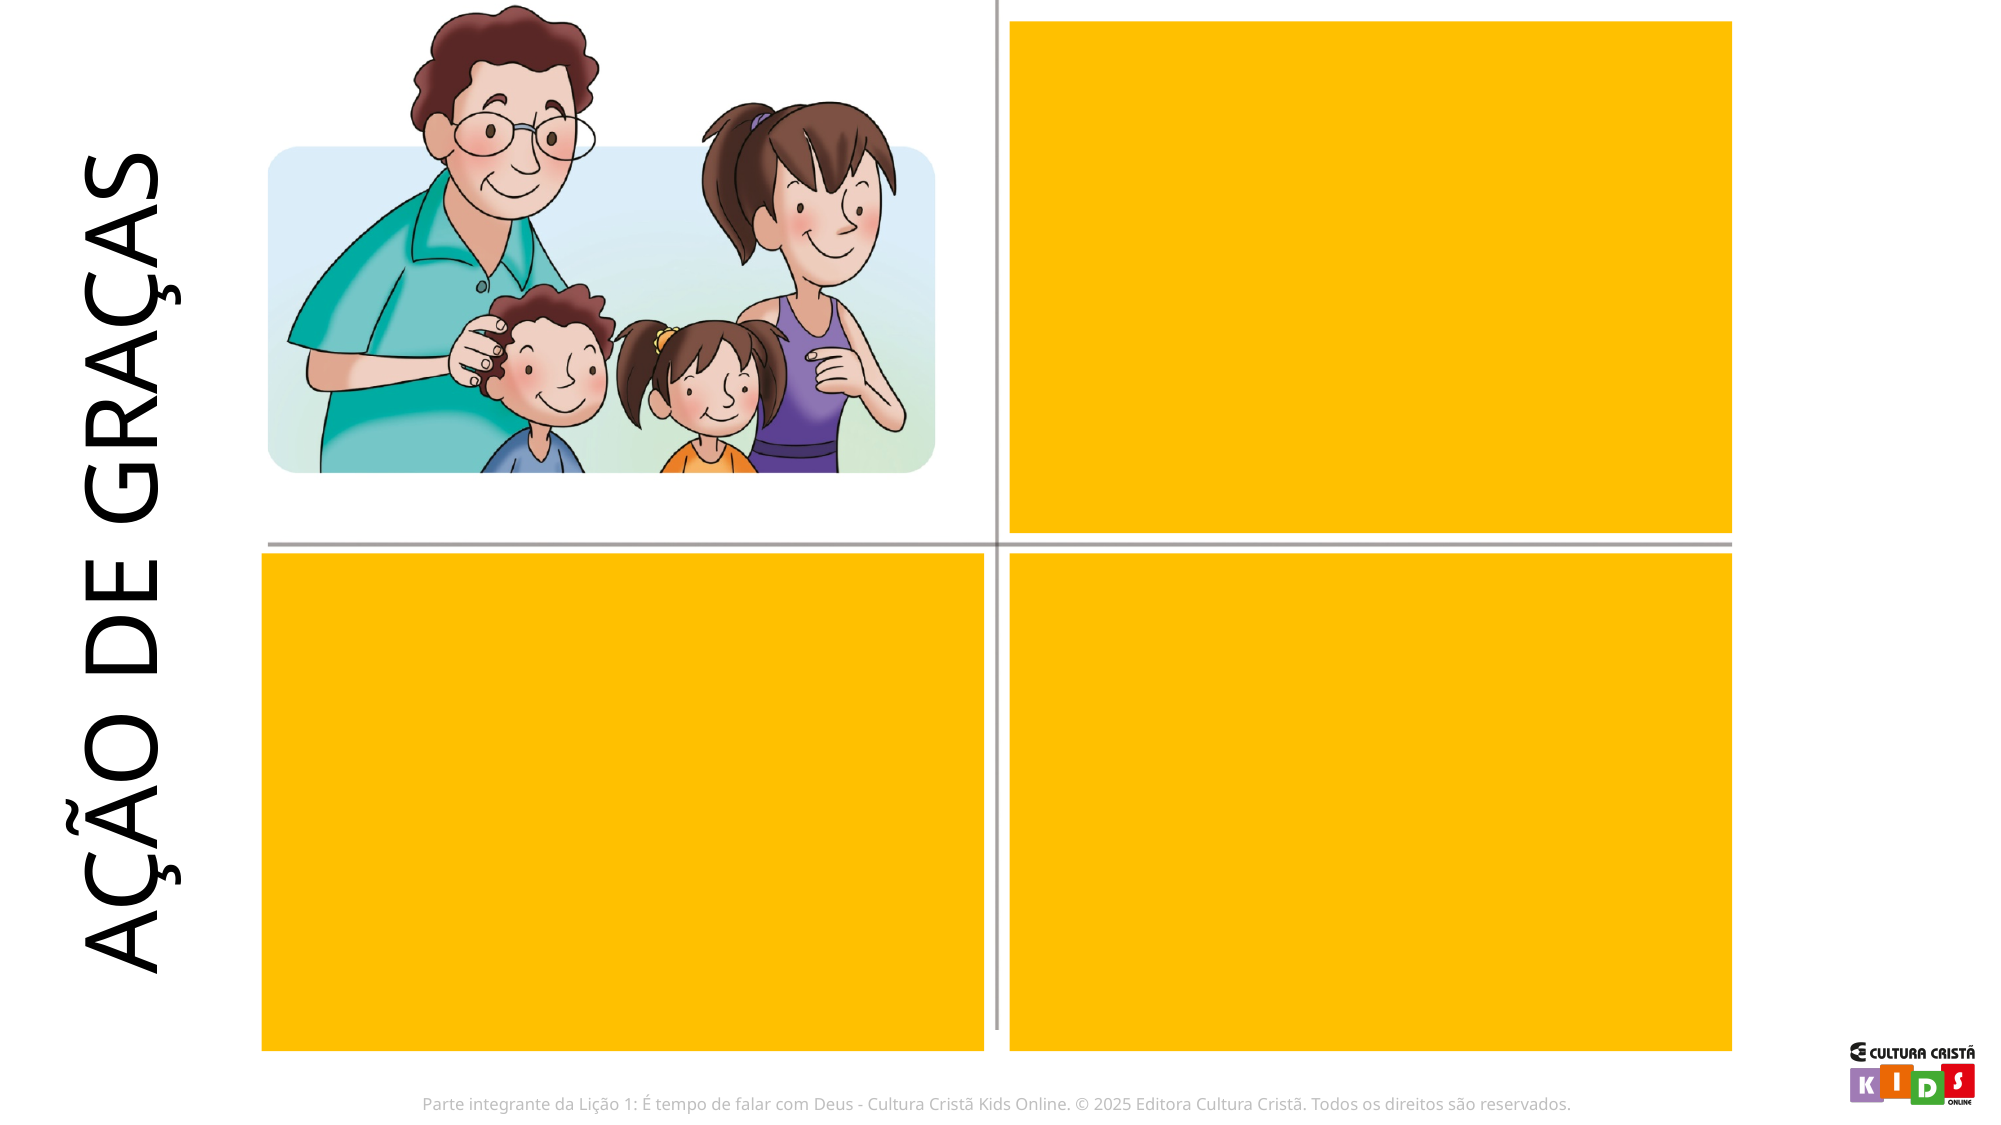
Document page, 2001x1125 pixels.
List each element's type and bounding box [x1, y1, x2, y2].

text_box [0, 0, 2000, 1125]
